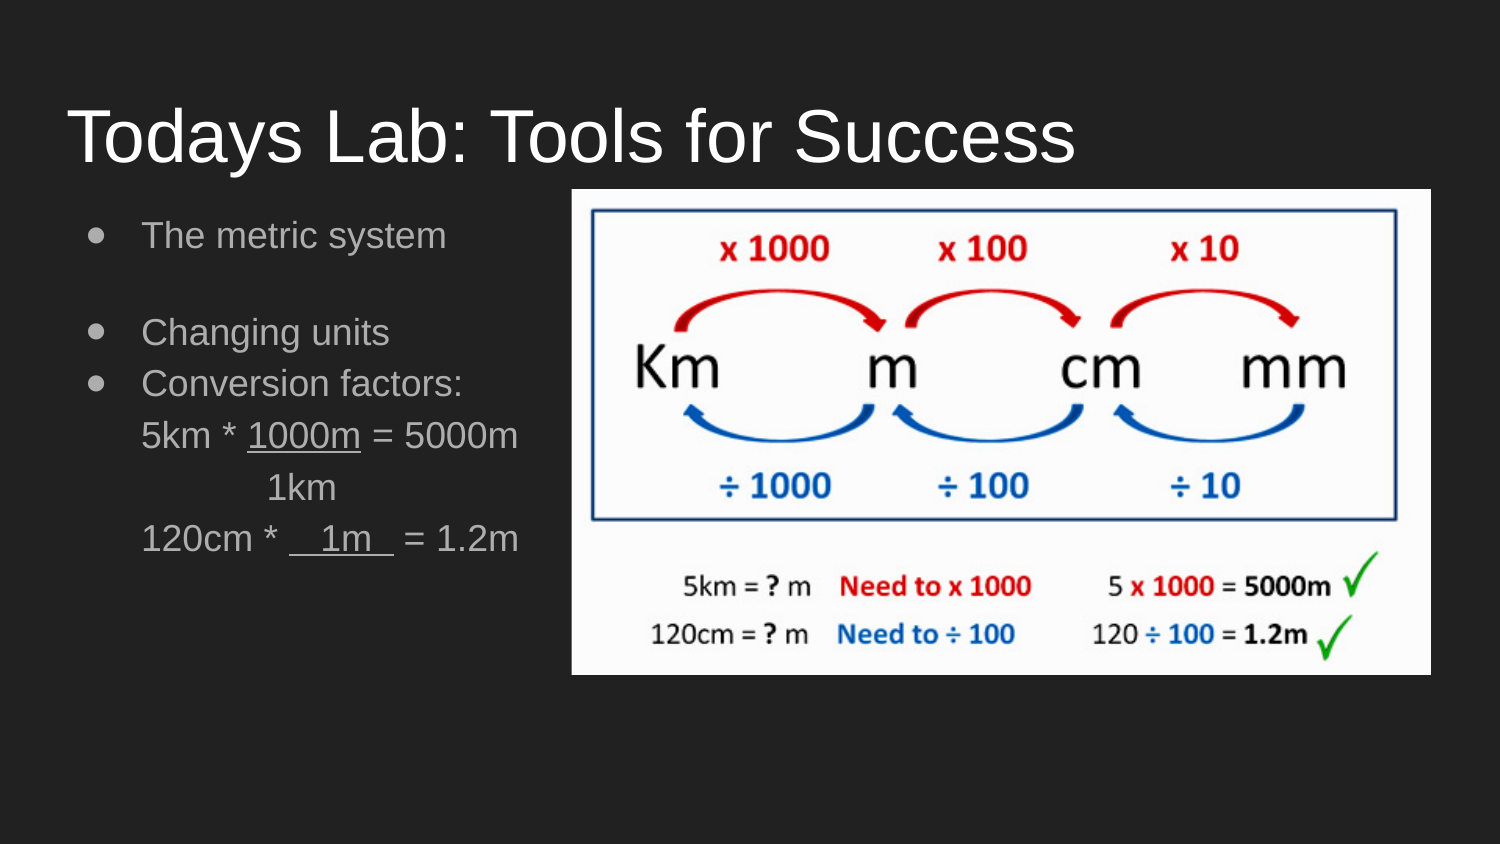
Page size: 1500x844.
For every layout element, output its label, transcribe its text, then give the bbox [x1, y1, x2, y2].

picture [571, 188, 1432, 675]
list The metric system Changing units Conversion factors: 5km * 1000m = 5000m 1km 120cm * 1m = 1.2m [51, 189, 1449, 750]
title Todays Lab: Tools for Success [51, 72, 1449, 167]
